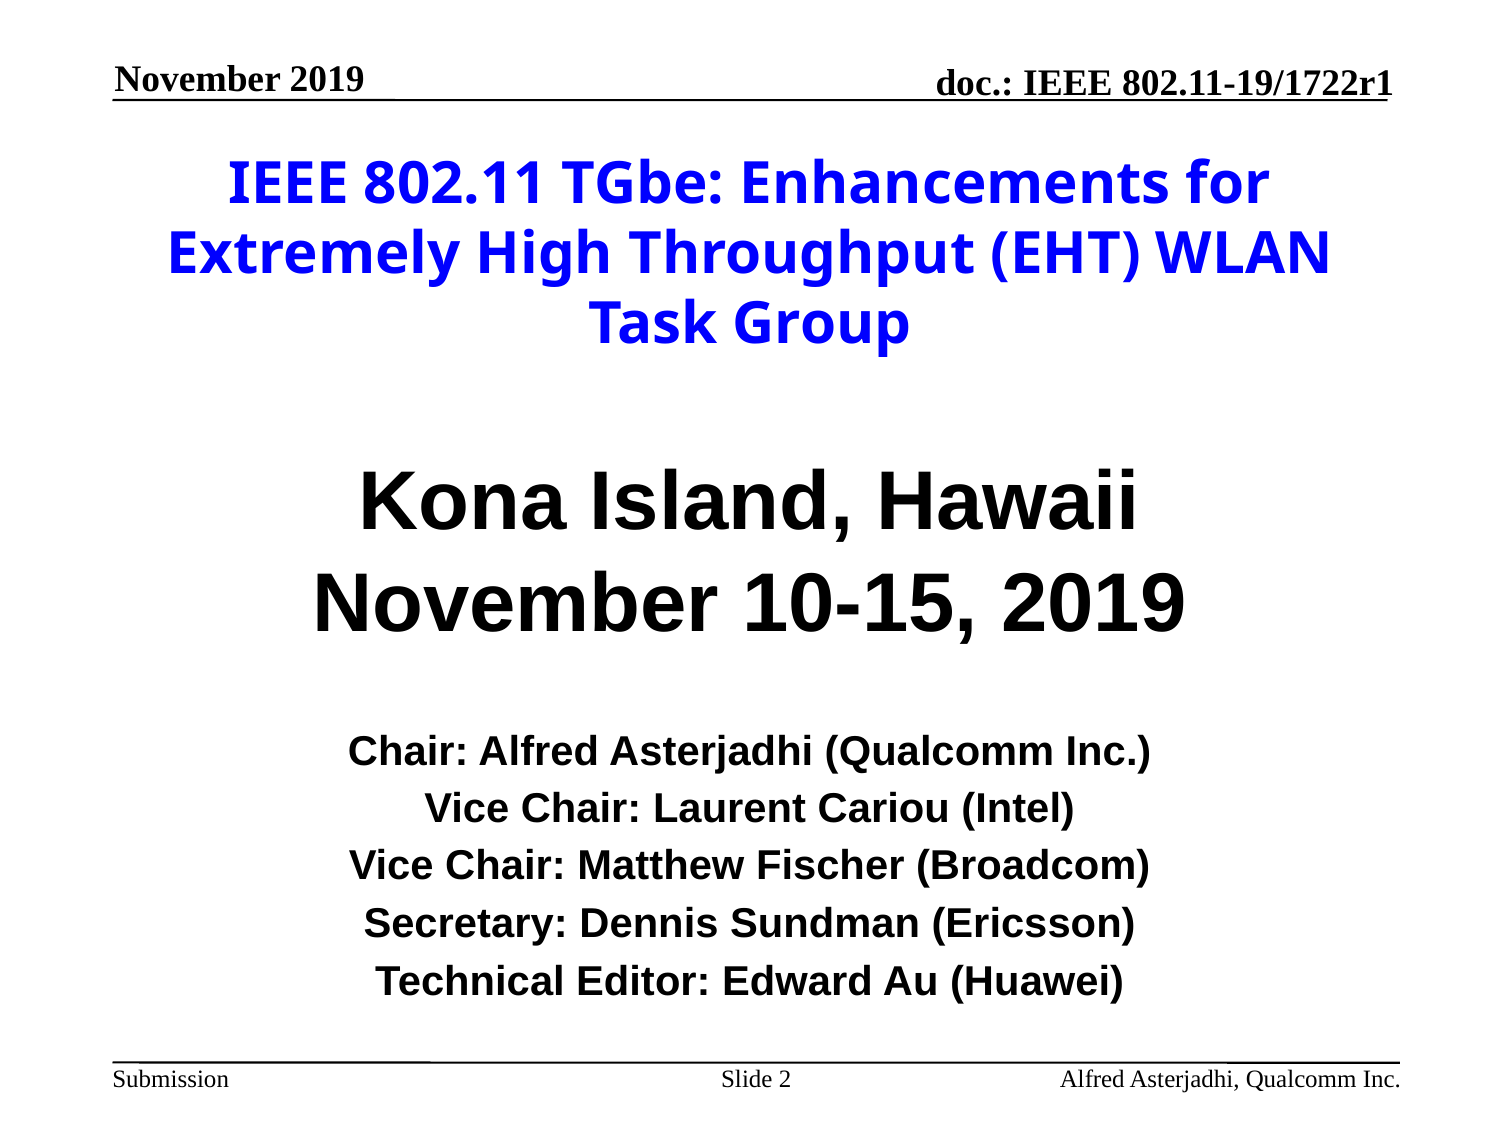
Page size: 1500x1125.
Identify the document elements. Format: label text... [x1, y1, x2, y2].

list Kona Island, Hawaii November 10-15, 2019 Chair: Alfred Asterjadhi (Qualcomm Inc.) Vice Chair: Laurent Cariou (Intel) Vice Chair: Matthew Fischer (Broadcom) Secretary: Dennis Sundman (Ericsson) Technical Editor: Edward Au (Huawei) [112, 449, 1388, 1063]
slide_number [114, 54, 423, 100]
slide_number Slide 2 [712, 1061, 800, 1123]
footer Alfred Asterjadhi, Qualcomm Inc. [878, 1061, 1402, 1093]
title IEEE 802.11 TGbe: Enhancements for Extremely High Throughput (EHT) WLAN Task Group [112, 112, 1388, 388]
